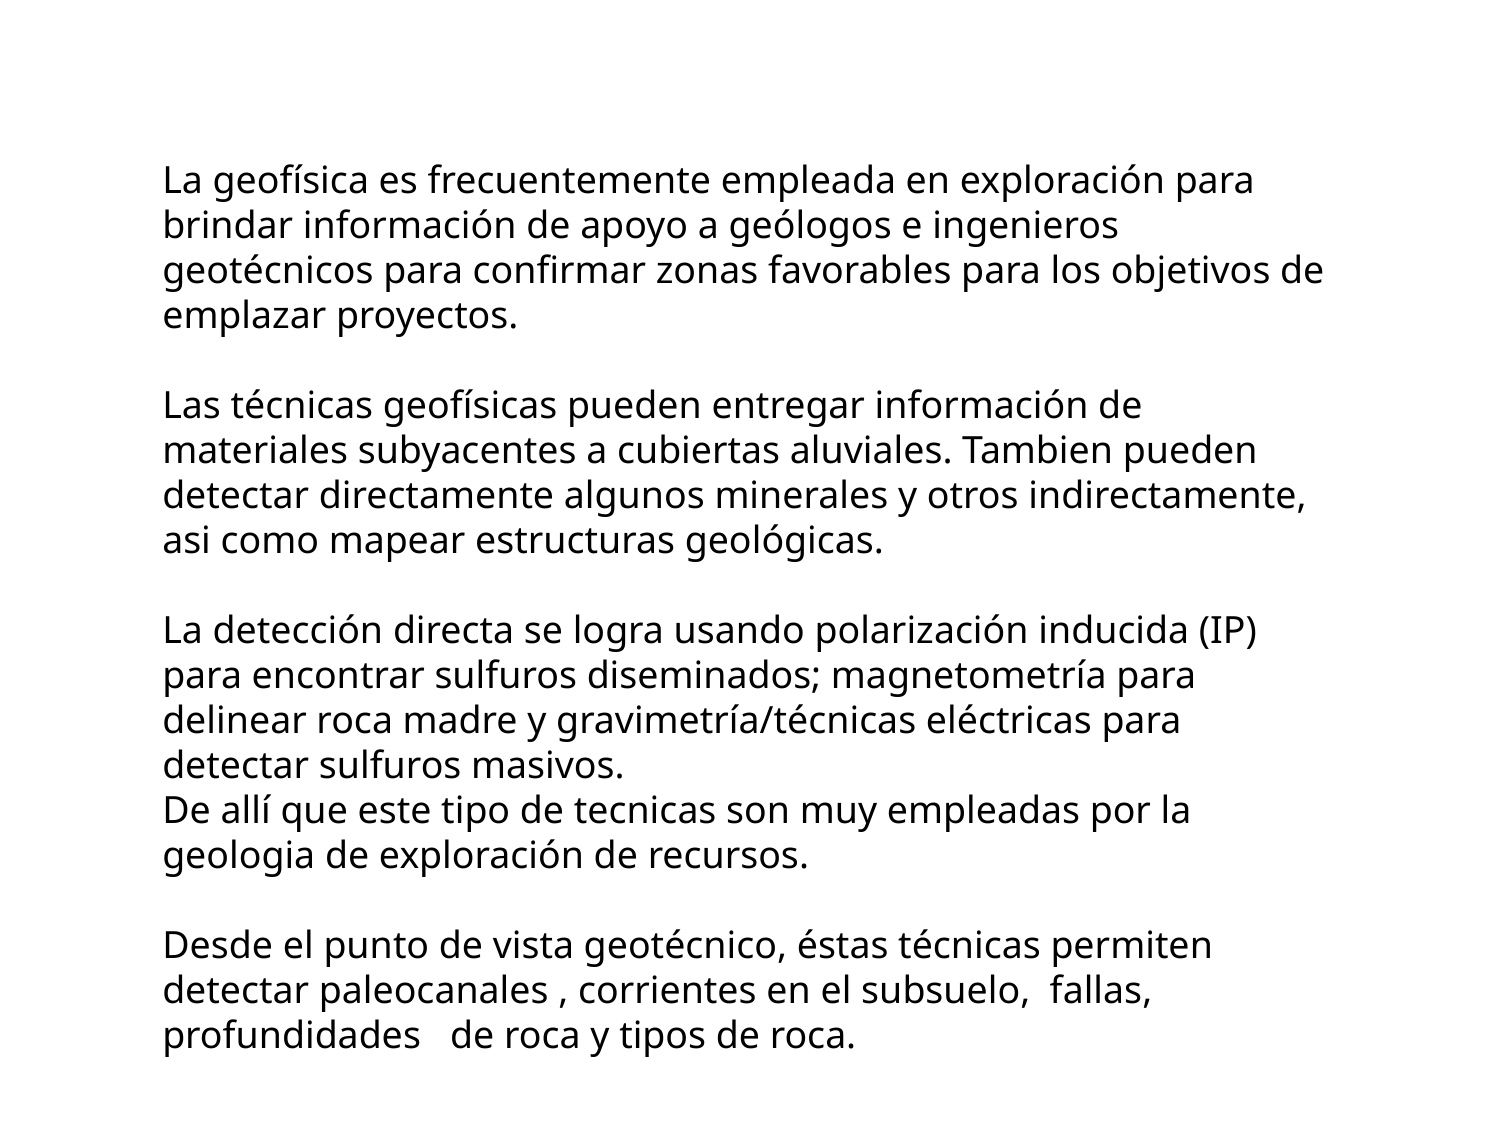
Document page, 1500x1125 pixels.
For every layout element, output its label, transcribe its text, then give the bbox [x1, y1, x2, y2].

text_box La geofísica es frecuentemente empleada en exploración para brindar información de apoyo a geólogos e ingenieros geotécnicos para confirmar zonas favorables para los objetivos de emplazar proyectos. Las técnicas geofísicas pueden entregar información de materiales subyacentes a cubiertas aluviales. Tambien pueden detectar directamente algunos minerales y otros indirectamente, asi como mapear estructuras geológicas. La detección directa se logra usando polarización inducida (IP) para encontrar sulfuros diseminados; magnetometría para delinear roca madre y gravimetría/técnicas eléctricas para detectar sulfuros masivos. De allí que este tipo de tecnicas son muy empleadas por la geologia de exploración de recursos. Desde el punto de vista geotécnico, éstas técnicas permiten detectar paleocanales , corrientes en el subsuelo, fallas, profundidades de roca y tipos de roca. [147, 148, 1353, 1064]
